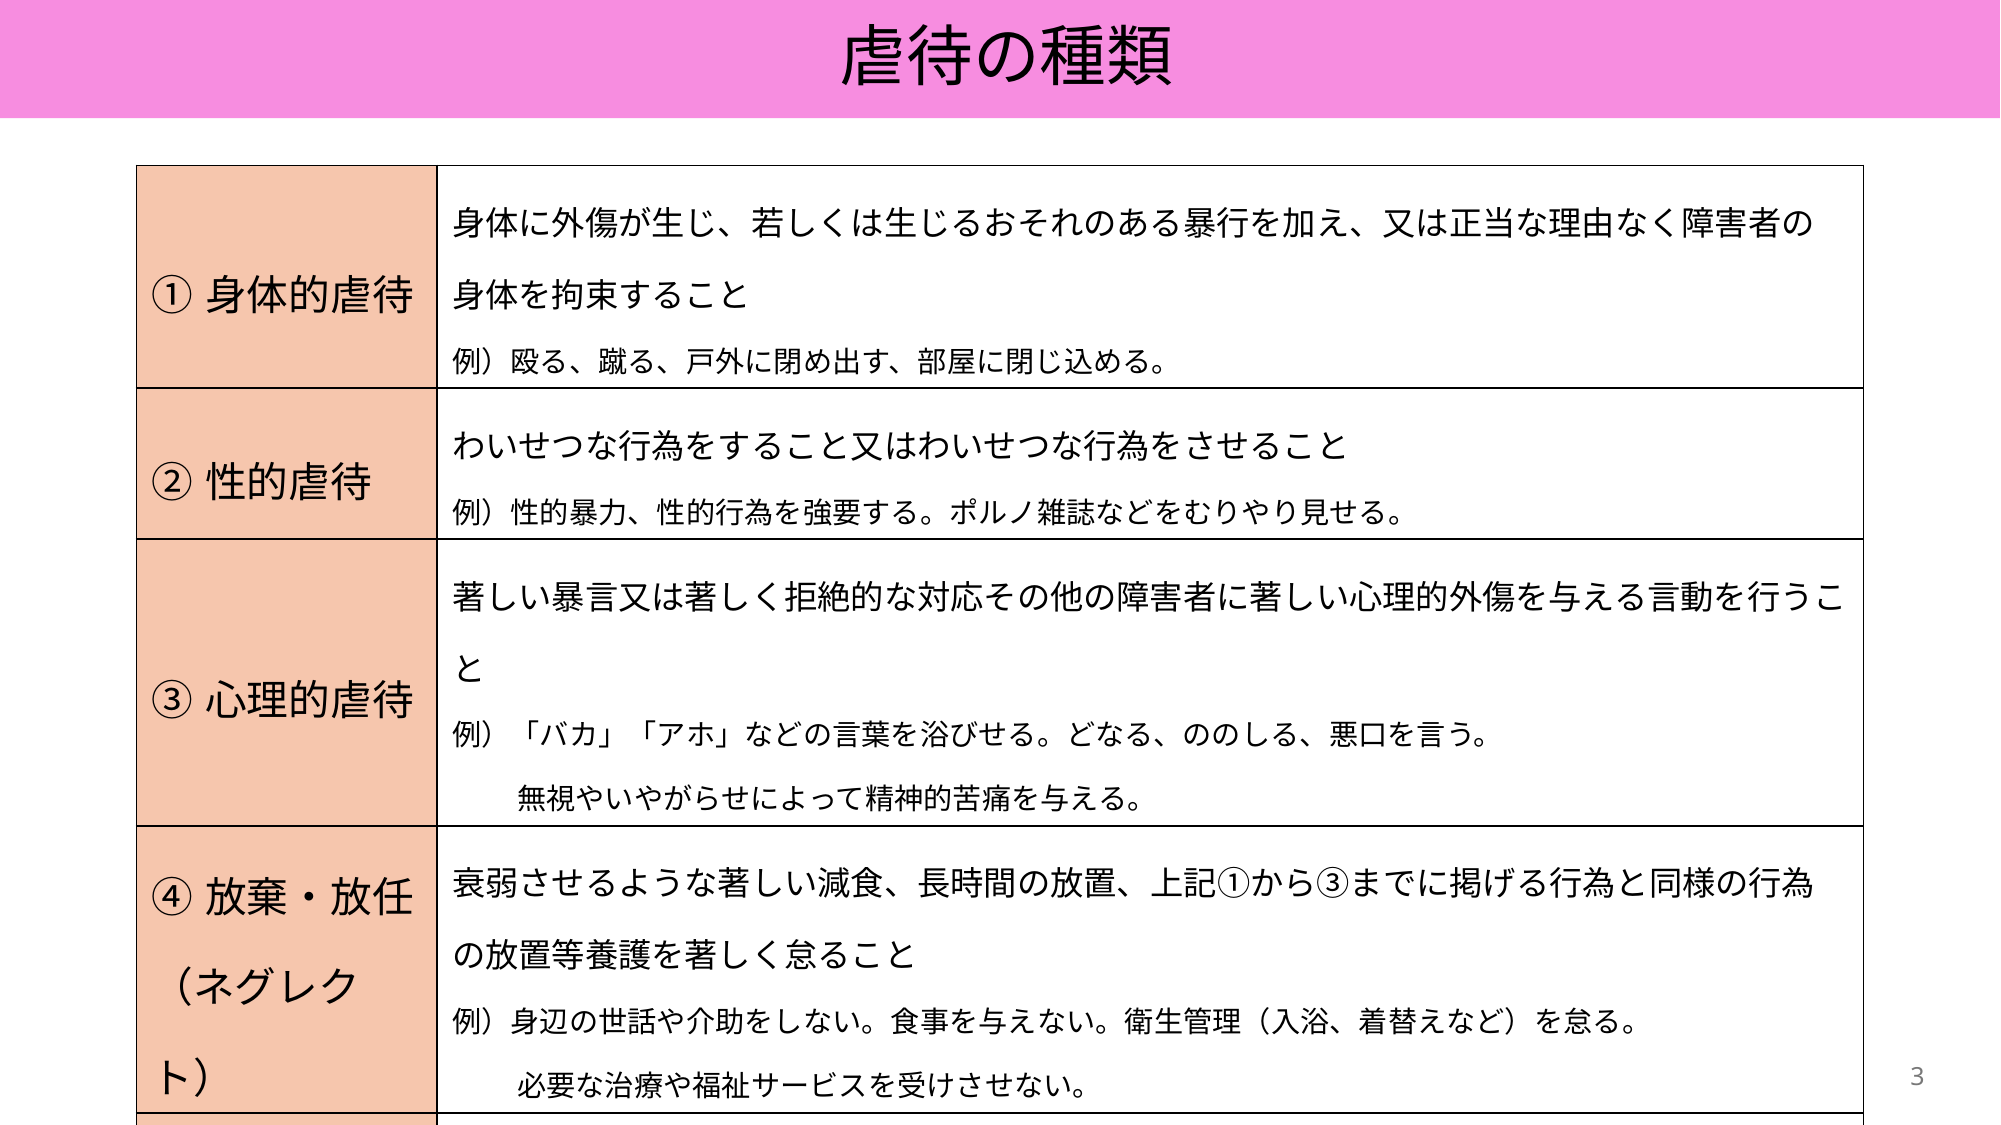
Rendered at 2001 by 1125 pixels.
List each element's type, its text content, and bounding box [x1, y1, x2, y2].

table_cell ④放棄・放任 （ネグレクト） [137, 827, 436, 1112]
table_cell 衰弱させるような著しい減食、長時間の放置、上記①から③までに掲げる行為と同様の行為の放置等養護を著しく怠ること 例）身辺の世話や介助をしない。食事を与えない。衛生管理（入浴、着替えなど）を怠る。 必要な治療や福祉サービスを受けさせない。 [438, 827, 1863, 1112]
table_cell ②性的虐待 [137, 389, 436, 538]
table_cell ⑤経済的虐待 [137, 1114, 436, 1125]
table_header 身体に外傷が生じ、若しくは生じるおそれのある暴行を加え、又は正当な理由なく障害者の身体を拘束すること 例）殴る、蹴る、戸外に閉め出す、部屋に閉じ込める。 [438, 166, 1863, 387]
table_cell わいせつな行為をすること又はわいせつな行為をさせること 例）性的暴力、性的行為を強要する。ポルノ雑誌などをむりやり見せる。 [438, 389, 1863, 538]
table_cell ③心理的虐待 [137, 540, 436, 825]
table_cell 当該障害者の財産を不当に処分すること、その他当該障害者から不当に財産上の利益を得ること 例）本人の給料・年金などを渡さない。日常生活に必要な金銭を渡さない、使わせない。 預貯金を本人の意思に反して使用する。 [438, 1114, 1863, 1125]
text_box 虐待の種類 [0, 0, 2000, 119]
table_header ①身体的虐待 [137, 166, 436, 387]
slide_number 3 [1882, 1047, 1940, 1107]
table_cell 著しい暴言又は著しく拒絶的な対応その他の障害者に著しい心理的外傷を与える言動を行うこと 例）「バカ」「アホ」などの言葉を浴びせる。どなる、ののしる、悪口を言う。 無視やいやがらせによって精神的苦痛を与える。 [438, 540, 1863, 825]
